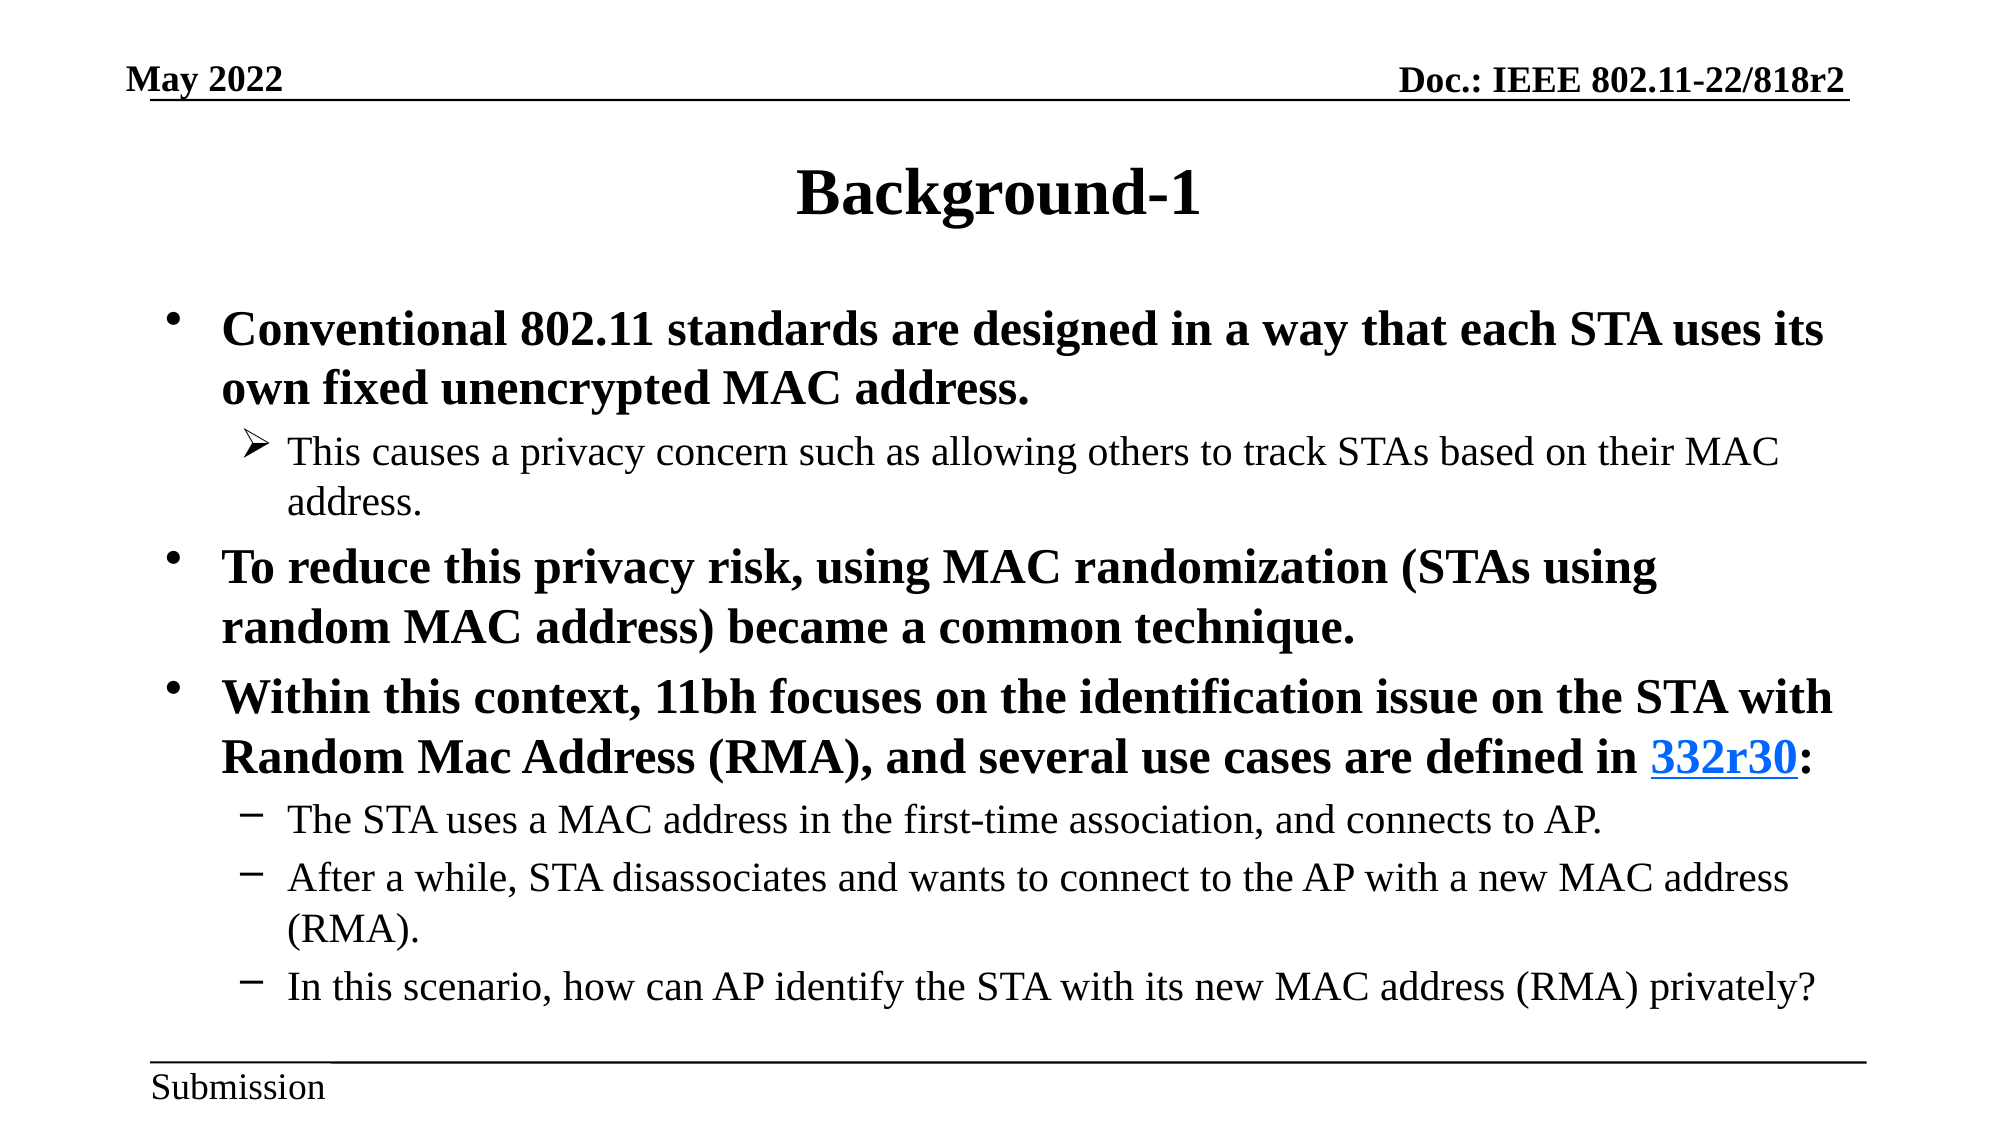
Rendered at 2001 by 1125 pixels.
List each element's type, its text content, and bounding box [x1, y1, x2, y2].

list Conventional 802.11 standards are designed in a way that each STA uses its own fixed unencrypted MAC address. This causes a privacy concern such as allowing others to track STAs based on their MAC address. To reduce this privacy risk, using MAC randomization (STAs using random MAC address) became a common technique. Within this context, 11bh focuses on the identification issue on the STA with Random Mac Address (RMA), and several use cases are defined in 332r30: The STA uses a MAC address in the first-time association, and connects to AP. After a while, STA disassociates and wants to connect to the AP with a new MAC address (RMA). In this scenario, how can AP identify the STA with its new MAC address (RMA) privately? [149, 287, 1851, 1038]
title Background-1 [149, 112, 1851, 263]
